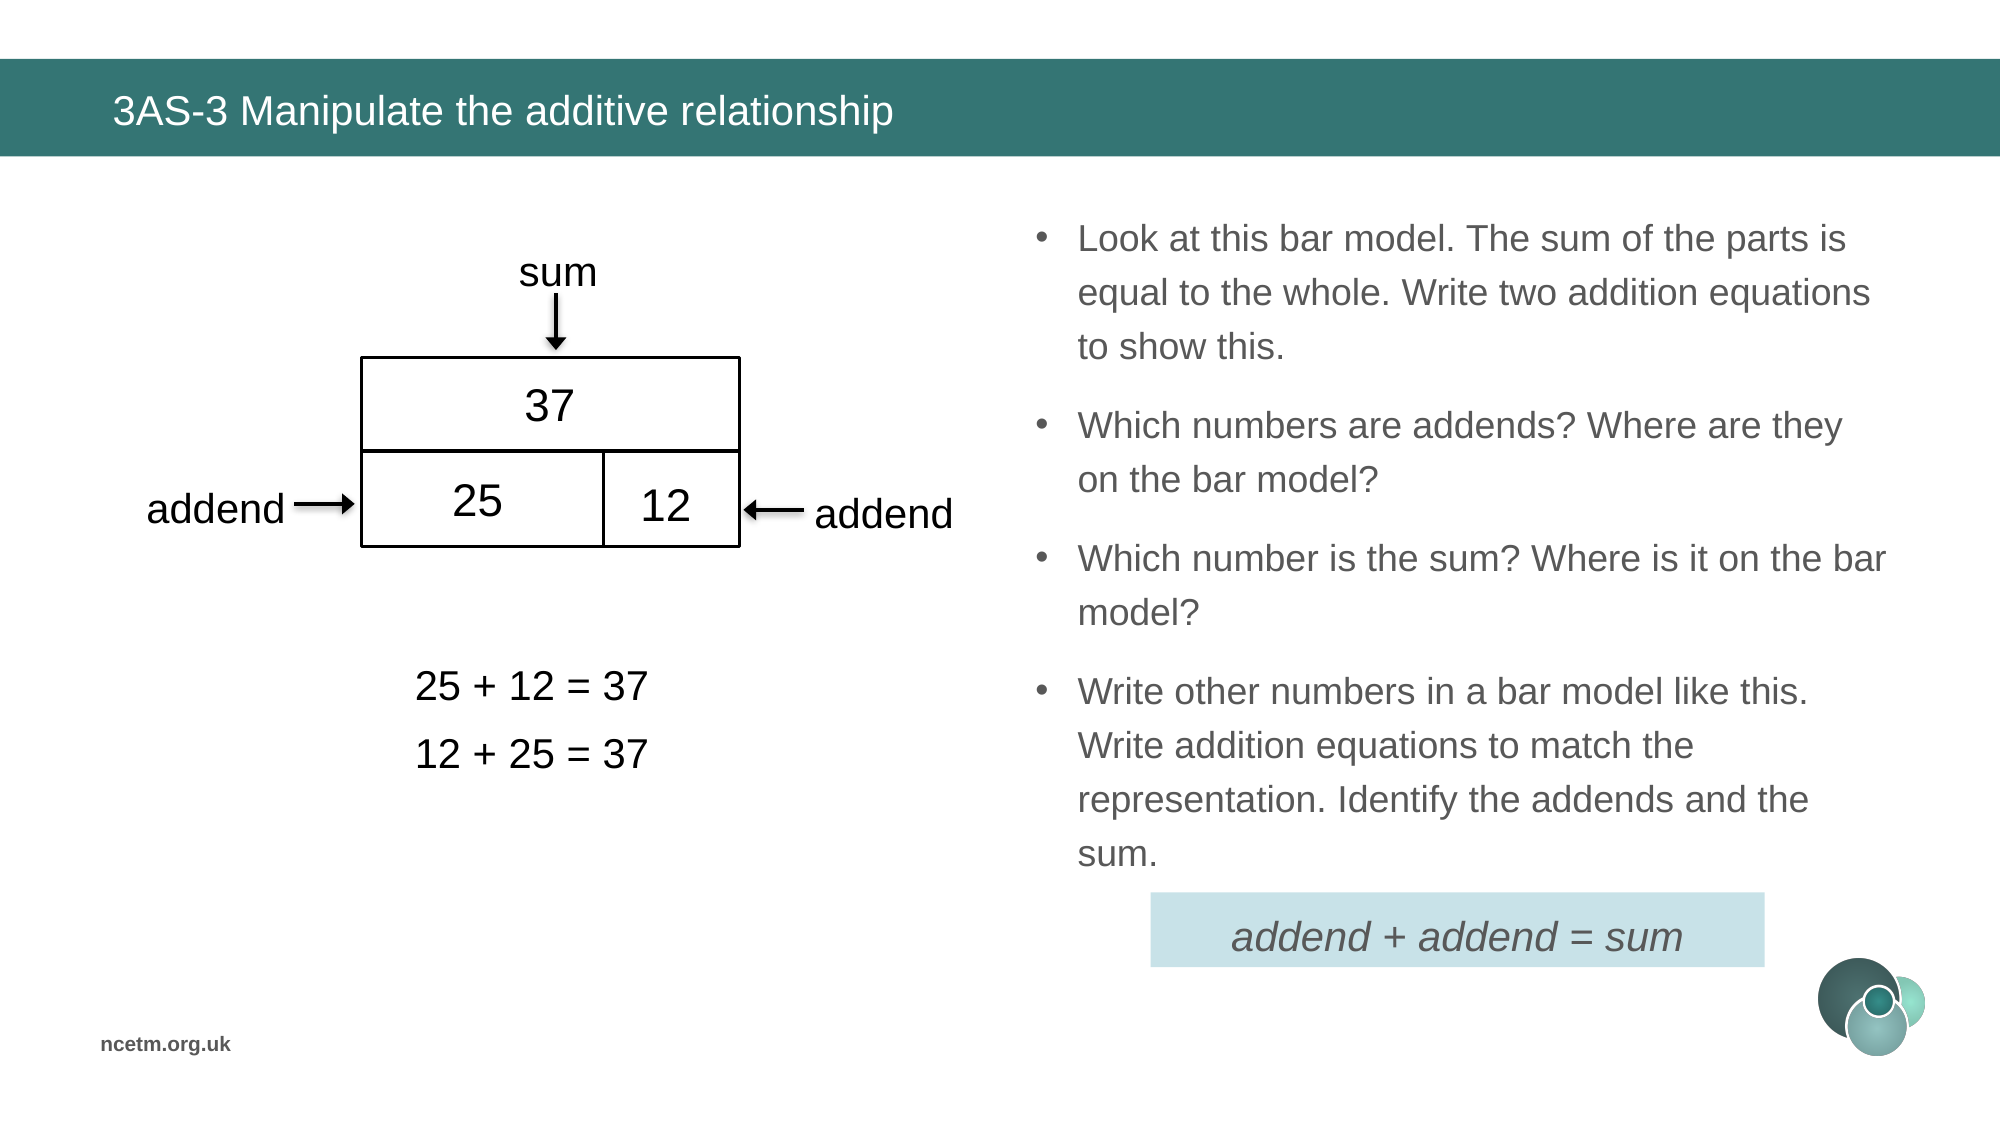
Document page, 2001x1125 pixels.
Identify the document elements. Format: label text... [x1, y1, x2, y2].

title 3AS-3 Manipulate the additive relationship [97, 76, 1945, 147]
text_box addend [799, 469, 969, 544]
text_box addend [131, 464, 301, 540]
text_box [361, 357, 740, 547]
text_box sum [504, 227, 613, 303]
text_box Look at this bar model. The sum of the parts is equal to the whole. Write two addition equations to show this. Which numbers are addends? Where are they on the bar model? Which number is the sum? Where is it on the bar model? Write other numbers in a bar model like this. Write addition equations to match the representation. Identify the addends and the sum. [1020, 197, 1905, 871]
picture [1818, 958, 1925, 1056]
text_box 25 + 12 = 37 12 + 25 = 37 [400, 641, 665, 785]
text_box addend + addend = sum [1150, 892, 1765, 968]
